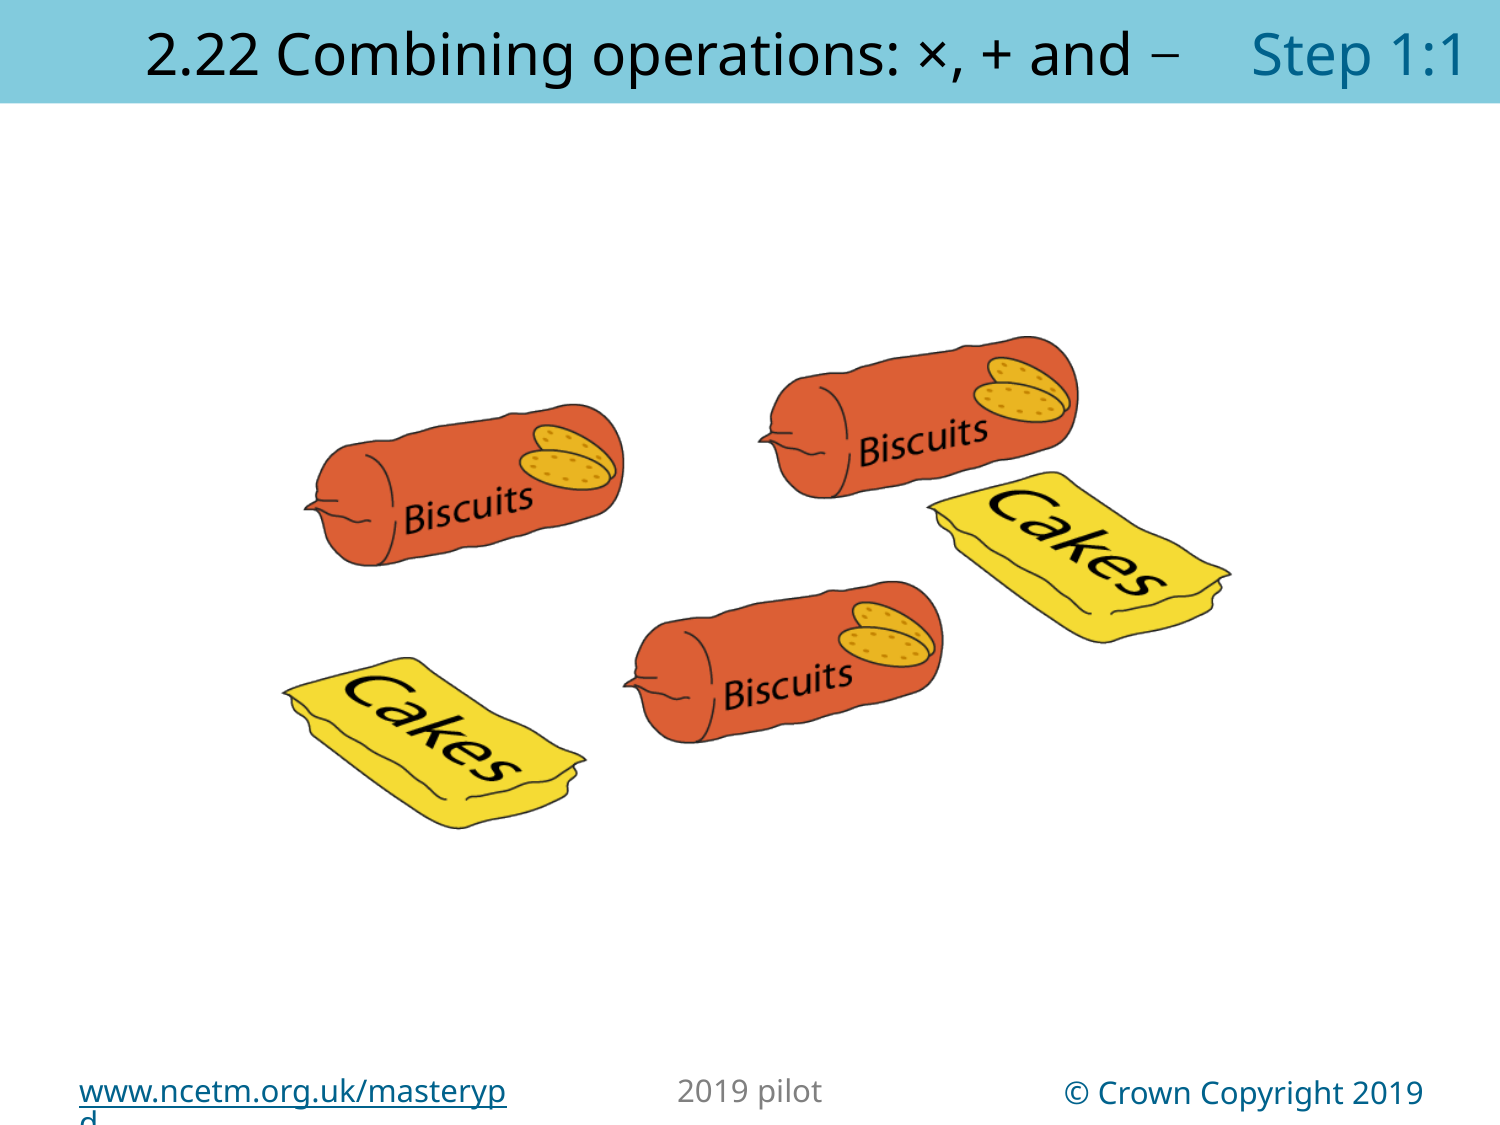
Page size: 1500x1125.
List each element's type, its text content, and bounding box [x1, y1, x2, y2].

list 2.22 Combining operations: ×, + and − Step 1:1 [0, 0, 1500, 104]
picture [246, 336, 1254, 860]
